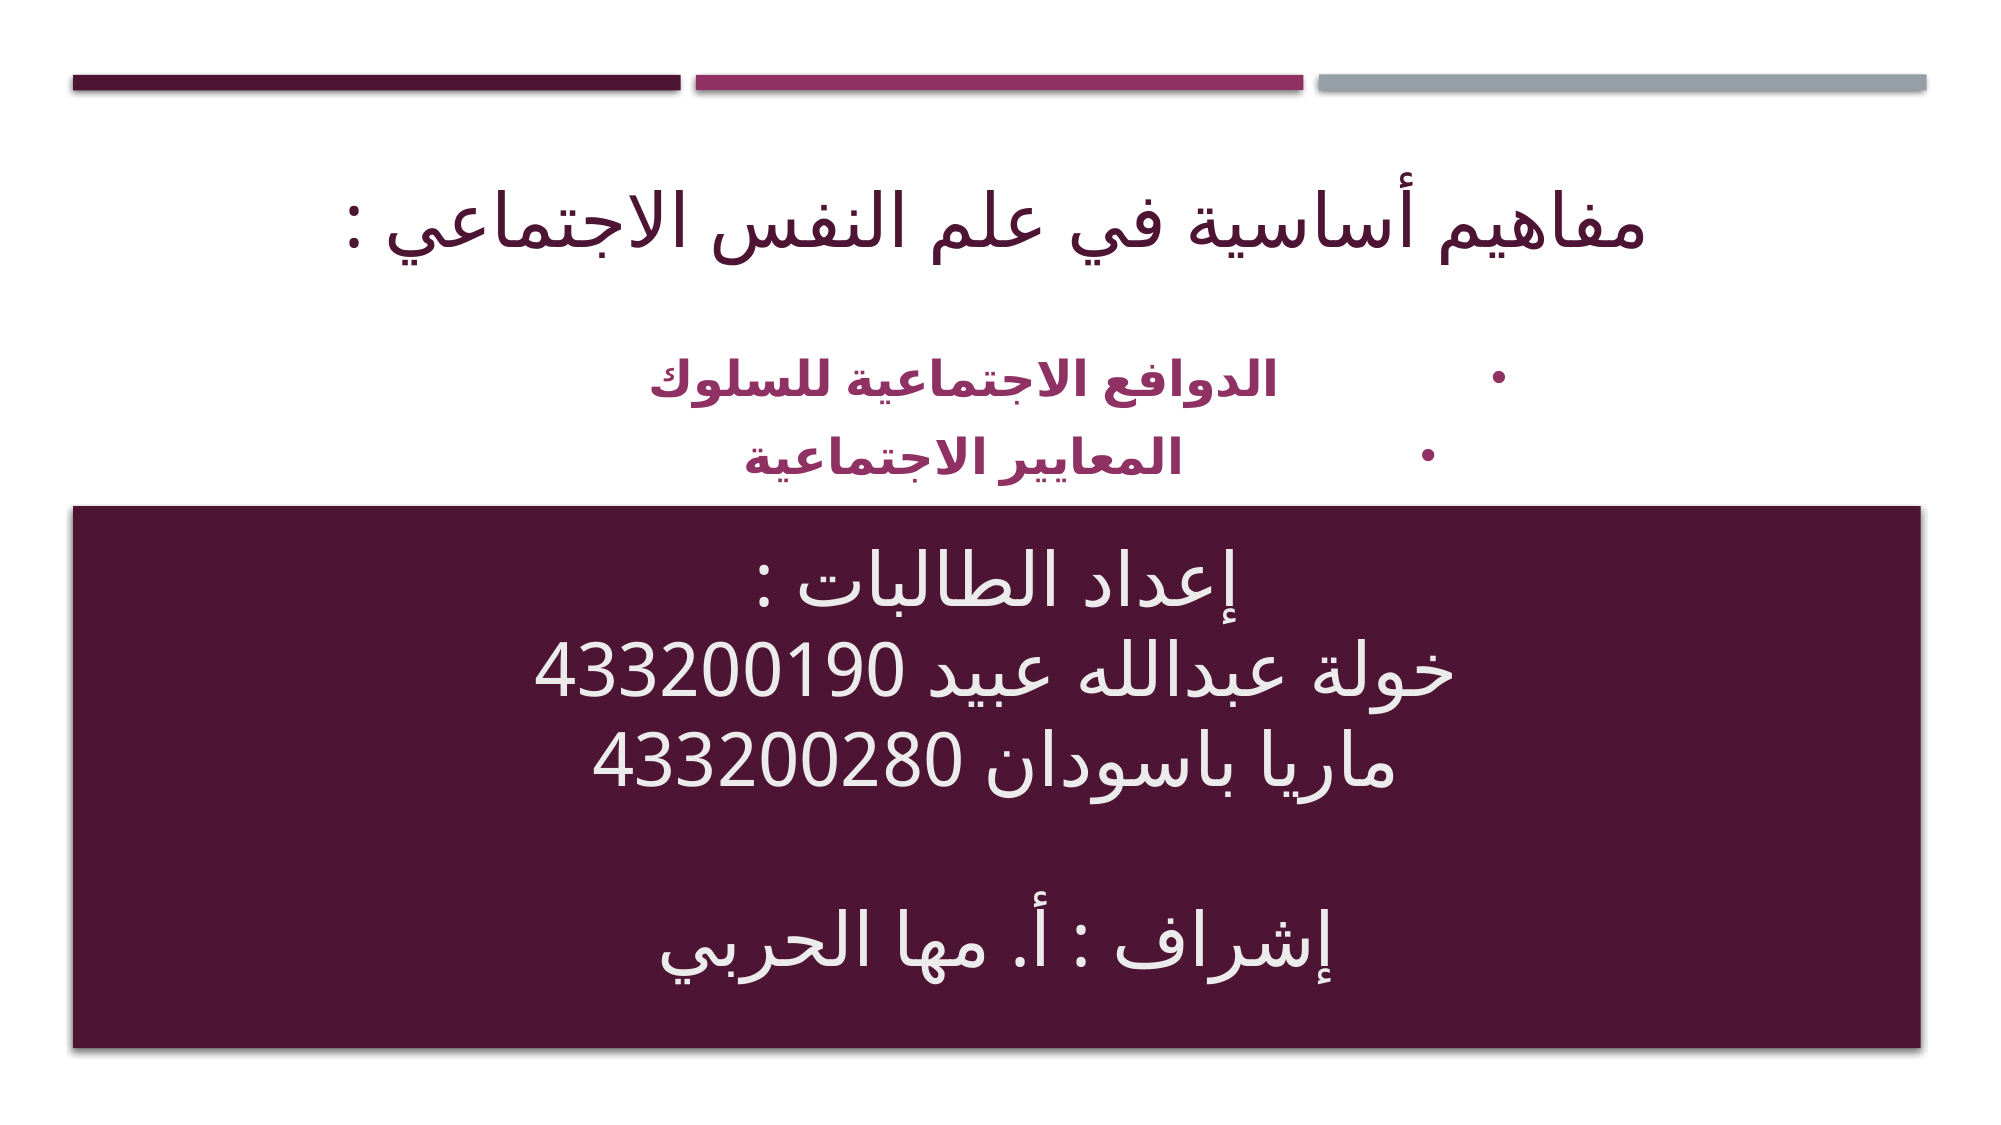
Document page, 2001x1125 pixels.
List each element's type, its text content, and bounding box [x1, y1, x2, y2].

title مفاهيم أساسية في علم النفس الاجتماعي : [95, 97, 1899, 338]
text_box إعداد الطالبات : خولة عبدالله عبيد 433200190 ماريا باسودان 433200280 إشراف : أ. مها الحربي [314, 523, 1680, 989]
subtitle الدوافع الاجتماعية للسلوك المعايير الاجتماعية [95, 338, 1899, 493]
